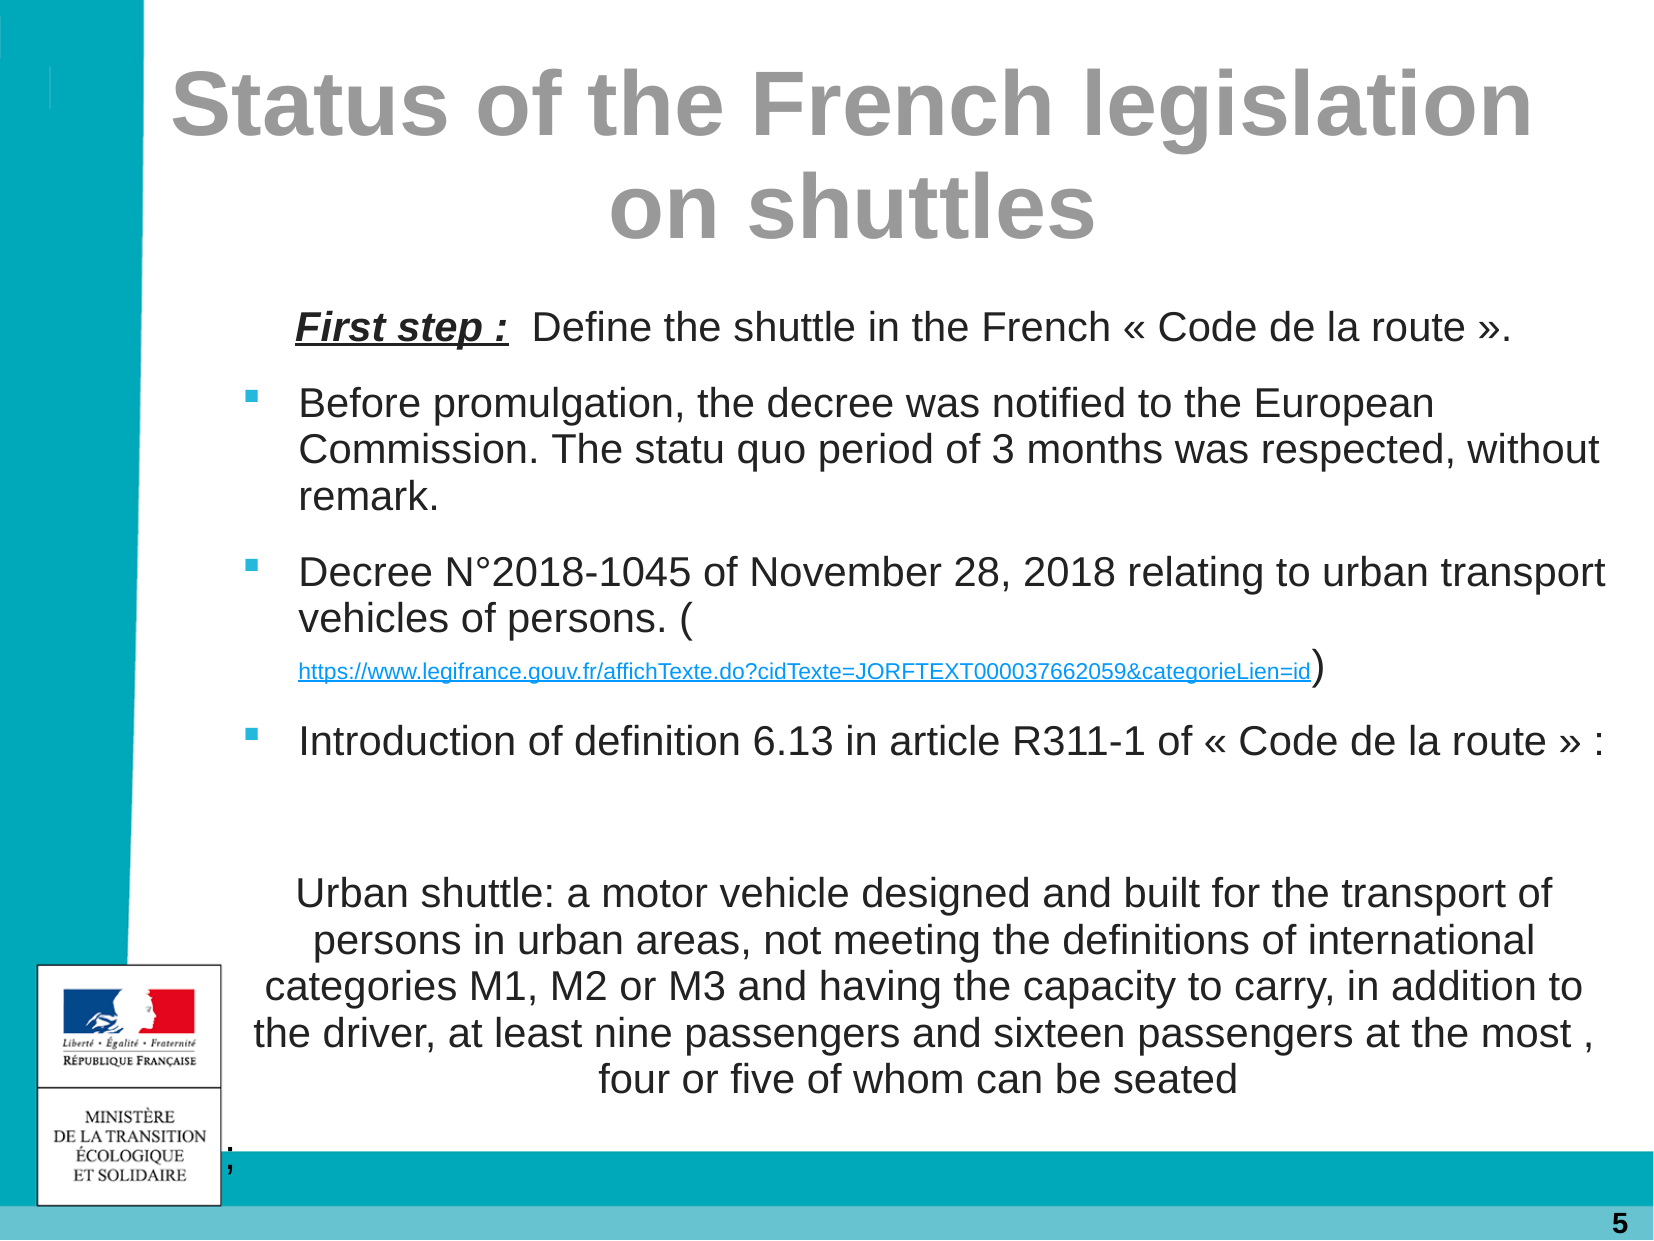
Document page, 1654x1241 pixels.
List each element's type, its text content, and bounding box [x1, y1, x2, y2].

title Status of the French legislation on shuttles [136, 50, 1571, 256]
slide_number 5 [1464, 1207, 1629, 1241]
list First step : Define the shuttle in the French « Code de la route ». Before promulgation, the decree was notified to the European Commission. The statu quo period of 3 months was respected, without remark. Decree N°2018-1045 of November 28, 2018 relating to urban transport vehicles of persons. (https://www.legifrance.gouv.fr/affichTexte.do?cidTexte=JORFTEXT000037662059&categorieLien=id) Introduction of definition 6.13 in article R311-1 of « Code de la route » : Urban shuttle: a motor vehicle designed and built for the transport of persons in urban areas, not meeting the definitions of international categories M1, M2 or M3 and having the capacity to carry, in addition to the driver, at least nine passengers and sixteen passengers at the most , four or five of whom can be seated ; [224, 253, 1607, 857]
picture [0, 0, 1654, 1240]
